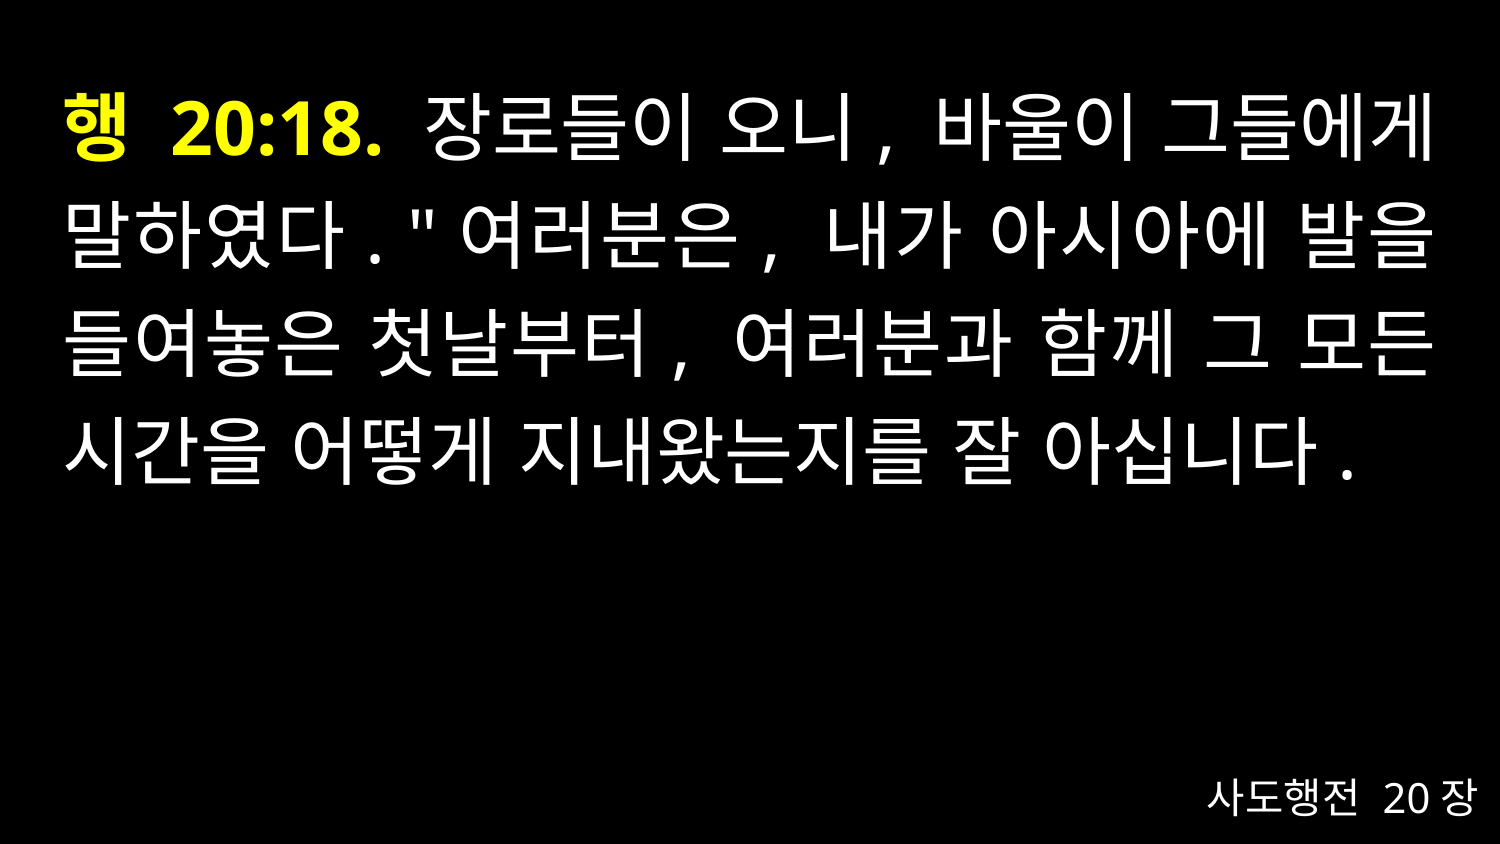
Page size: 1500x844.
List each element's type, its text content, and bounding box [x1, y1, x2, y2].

subtitle 사도행전 20장 [916, 770, 1500, 844]
title 행 20:18. 장로들이 오니, 바울이 그들에게 말하였다. "여러분은, 내가 아시아에 발을 들여놓은 첫날부터, 여러분과 함께 그 모든 시간을 어떻게 지내왔는지를 잘 아십니다. [0, 0, 1500, 844]
